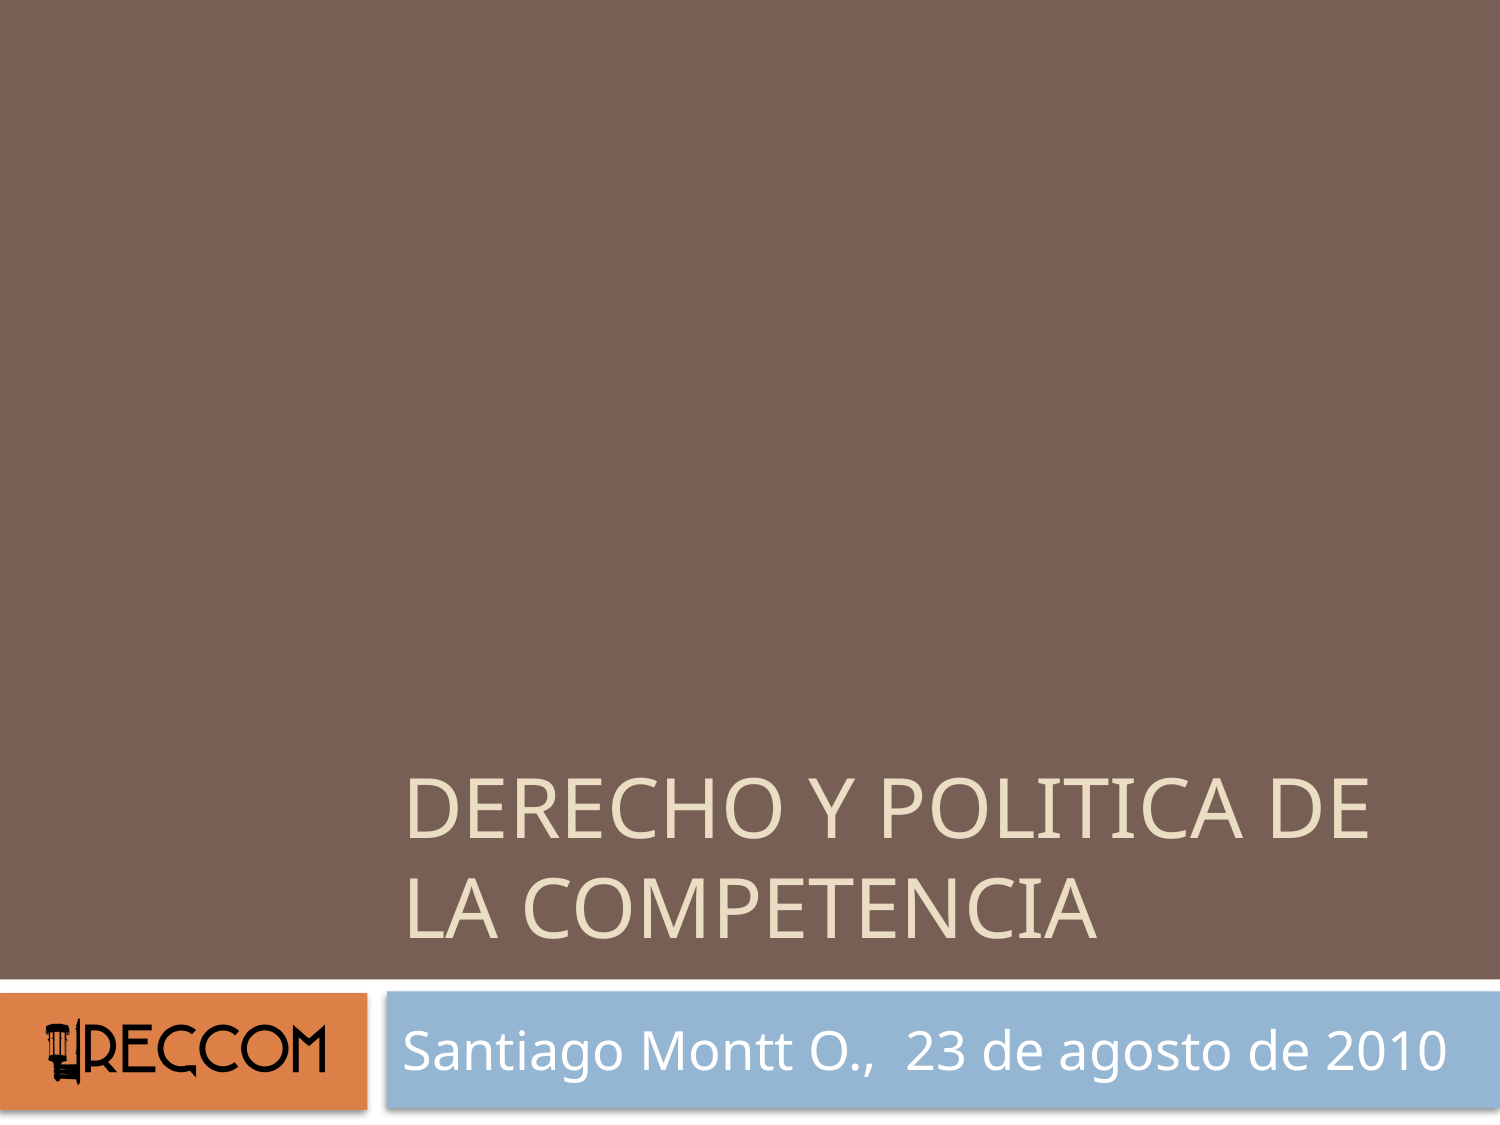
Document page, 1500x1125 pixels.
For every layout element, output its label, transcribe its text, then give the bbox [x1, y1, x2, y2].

picture [37, 1012, 326, 1092]
subtitle Santiago Montt O., 23 de agosto de 2010 [387, 992, 1488, 1105]
title derecho y politica de la competencia [387, 662, 1488, 963]
